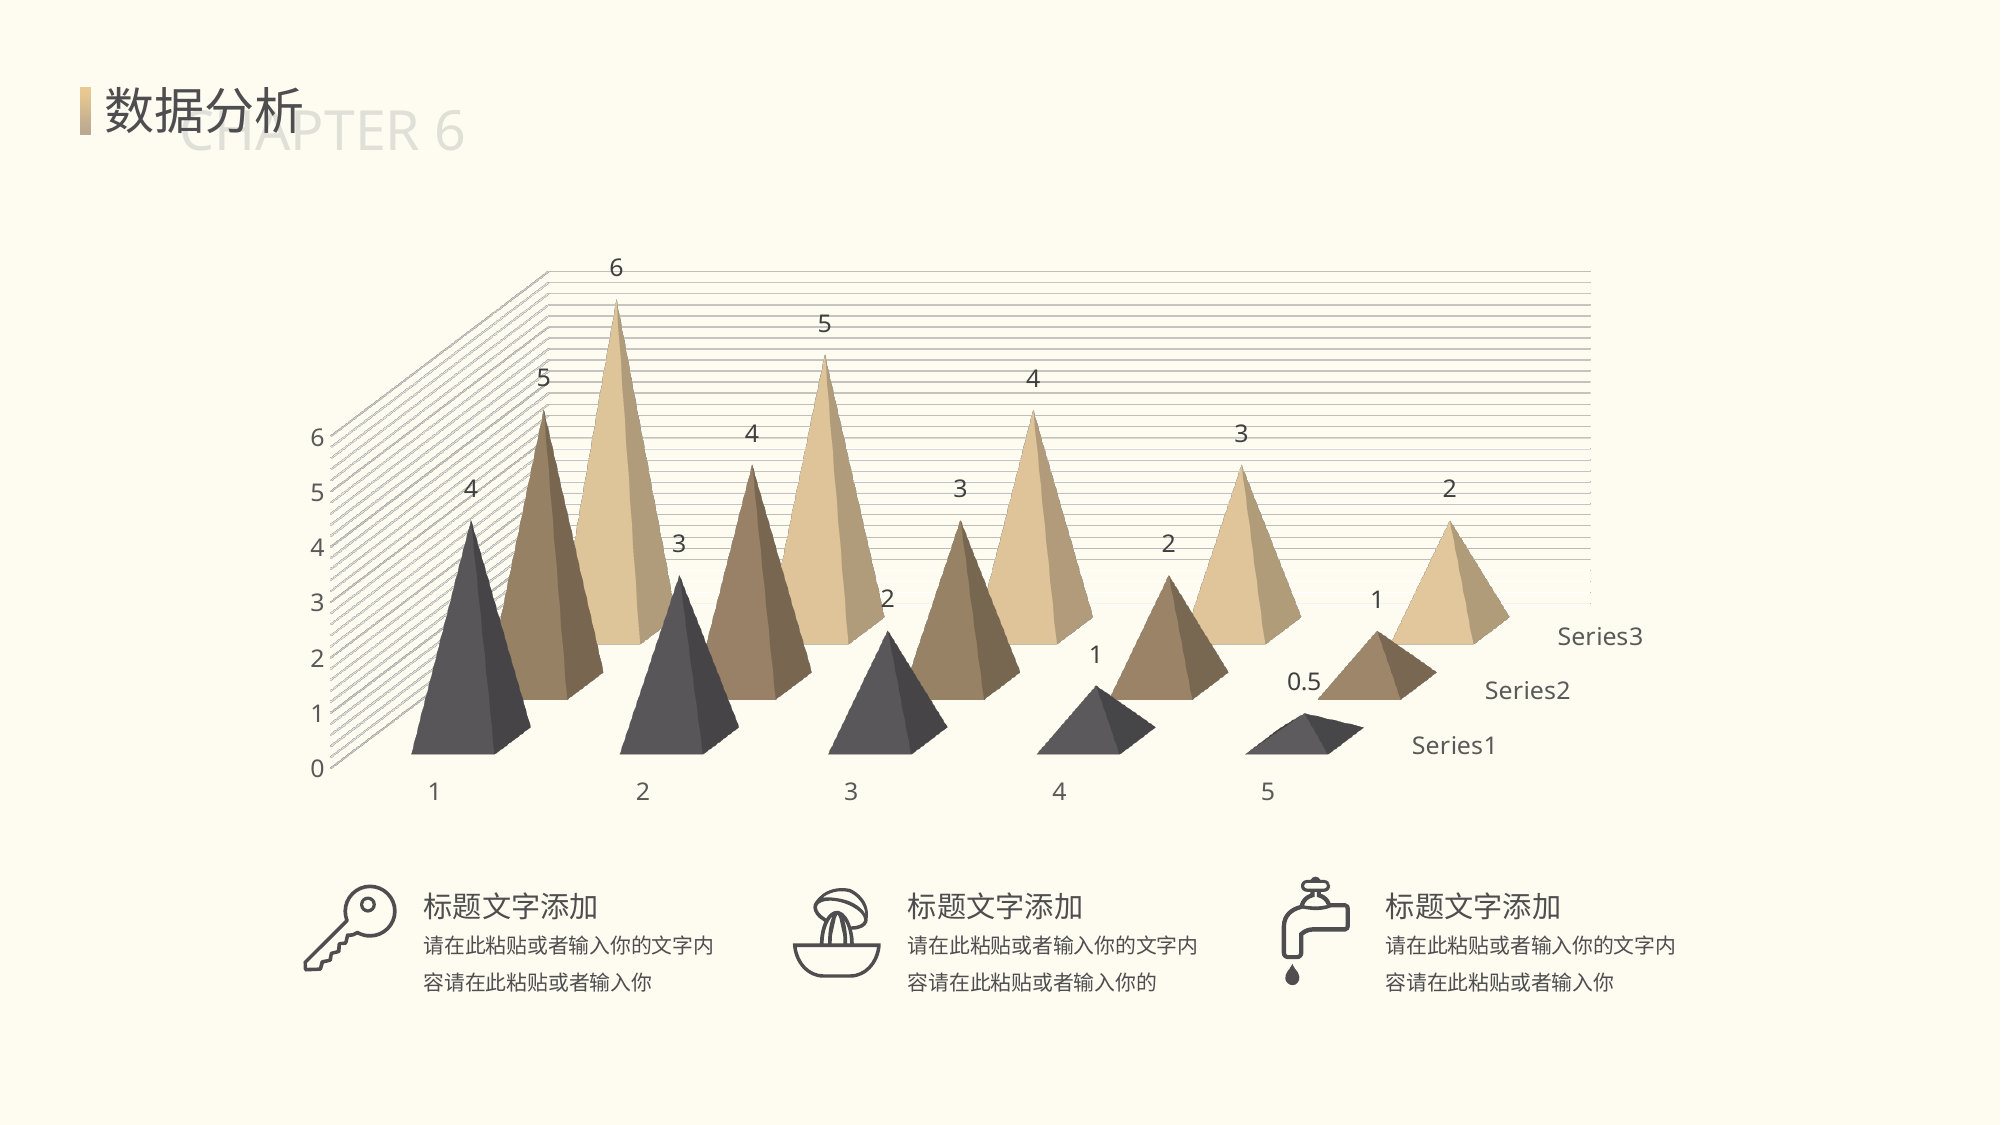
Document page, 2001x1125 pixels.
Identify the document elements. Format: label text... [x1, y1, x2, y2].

text_box 请在此粘贴或者输入你的文字内容请在此粘贴或者输入你的 [892, 912, 1223, 1006]
text_box 标题文字添加 [408, 863, 739, 912]
text_box CHAPTER 6 [164, 87, 482, 170]
text_box [792, 888, 881, 978]
text_box 标题文字添加 [892, 863, 1223, 912]
picture [80, 87, 91, 136]
text_box 请在此粘贴或者输入你的文字内容请在此粘贴或者输入你 [408, 912, 739, 1006]
text_box 数据分析 [89, 72, 320, 147]
chart [265, 250, 1689, 820]
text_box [1281, 876, 1351, 987]
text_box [303, 884, 397, 972]
text_box 标题文字添加 [1370, 863, 1701, 912]
text_box 请在此粘贴或者输入你的文字内容请在此粘贴或者输入你 [1370, 912, 1701, 1006]
